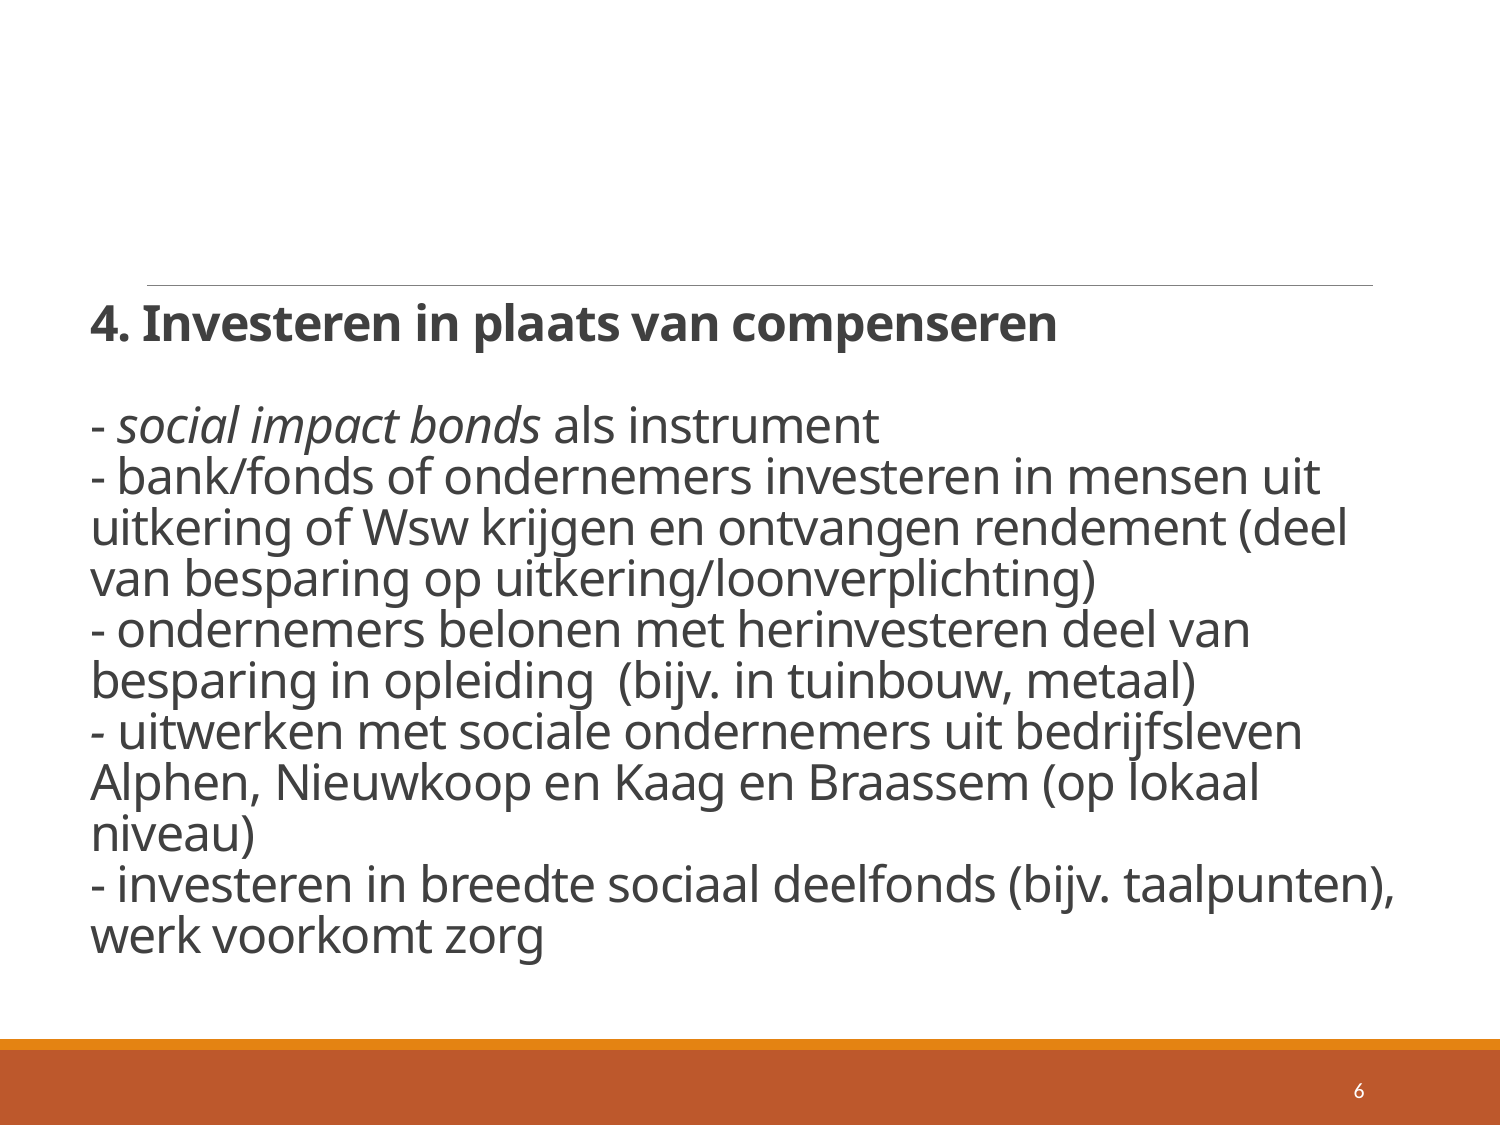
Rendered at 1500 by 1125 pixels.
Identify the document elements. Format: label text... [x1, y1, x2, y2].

slide_number 6 [1218, 1059, 1380, 1120]
title 4. Investeren in plaats van compenseren - social impact bonds als instrument - bank/fonds of ondernemers investeren in mensen uit uitkering of Wsw krijgen en ontvangen rendement (deel van besparing op uitkering/loonverplichting) - ondernemers belonen met herinvesteren deel van besparing in opleiding (bijv. in tuinbouw, metaal) - uitwerken met sociale ondernemers uit bedrijfsleven Alphen, Nieuwkoop en Kaag en Braassem (op lokaal niveau) - investeren in breedte sociaal deelfonds (bijv. taalpunten), werk voorkomt zorg [75, 144, 1425, 1083]
